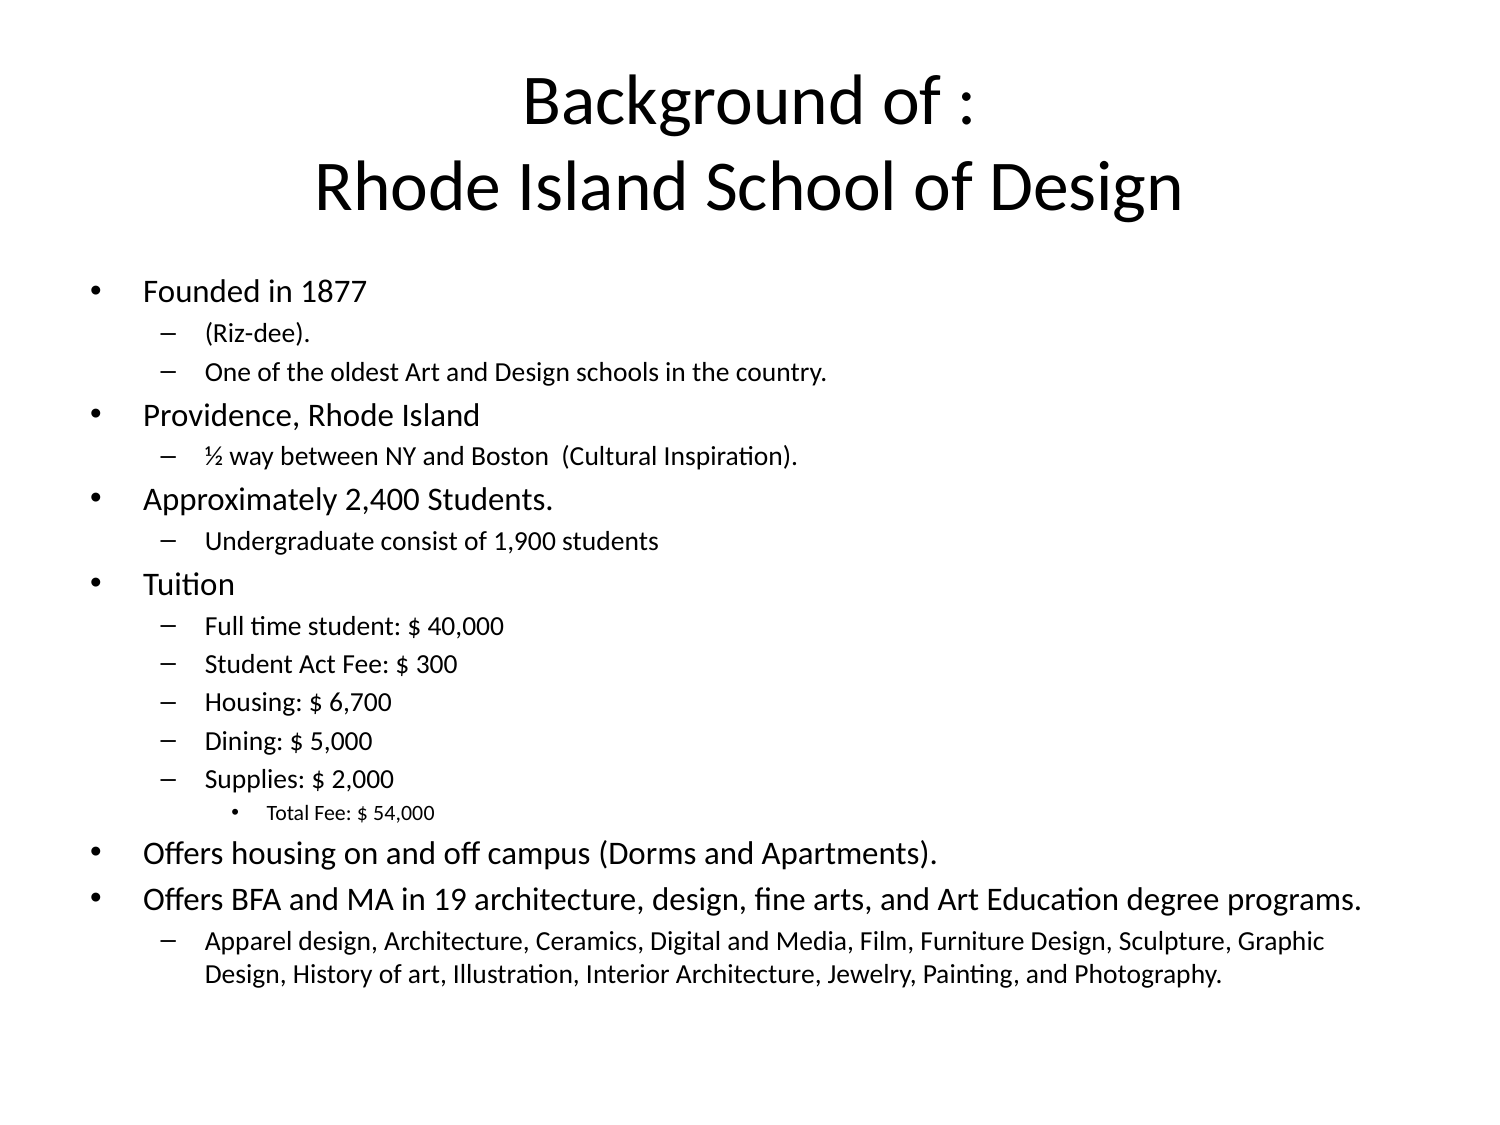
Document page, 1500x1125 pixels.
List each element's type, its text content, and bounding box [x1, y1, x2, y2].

title Background of : Rhode Island School of Design [75, 45, 1425, 233]
list Founded in 1877 (Riz-dee). One of the oldest Art and Design schools in the country. Providence, Rhode Island ½ way between NY and Boston (Cultural Inspiration). Approximately 2,400 Students. Undergraduate consist of 1,900 students Tuition Full time student: $ 40,000 Student Act Fee: $ 300 Housing: $ 6,700 Dining: $ 5,000 Supplies: $ 2,000 Total Fee: $ 54,000 Offers housing on and off campus (Dorms and Apartments). Offers BFA and MA in 19 architecture, design, fine arts, and Art Education degree programs. Apparel design, Architecture, Ceramics, Digital and Media, Film, Furniture Design, Sculpture, Graphic Design, History of art, Illustration, Interior Architecture, Jewelry, Painting, and Photography. [75, 262, 1425, 1005]
